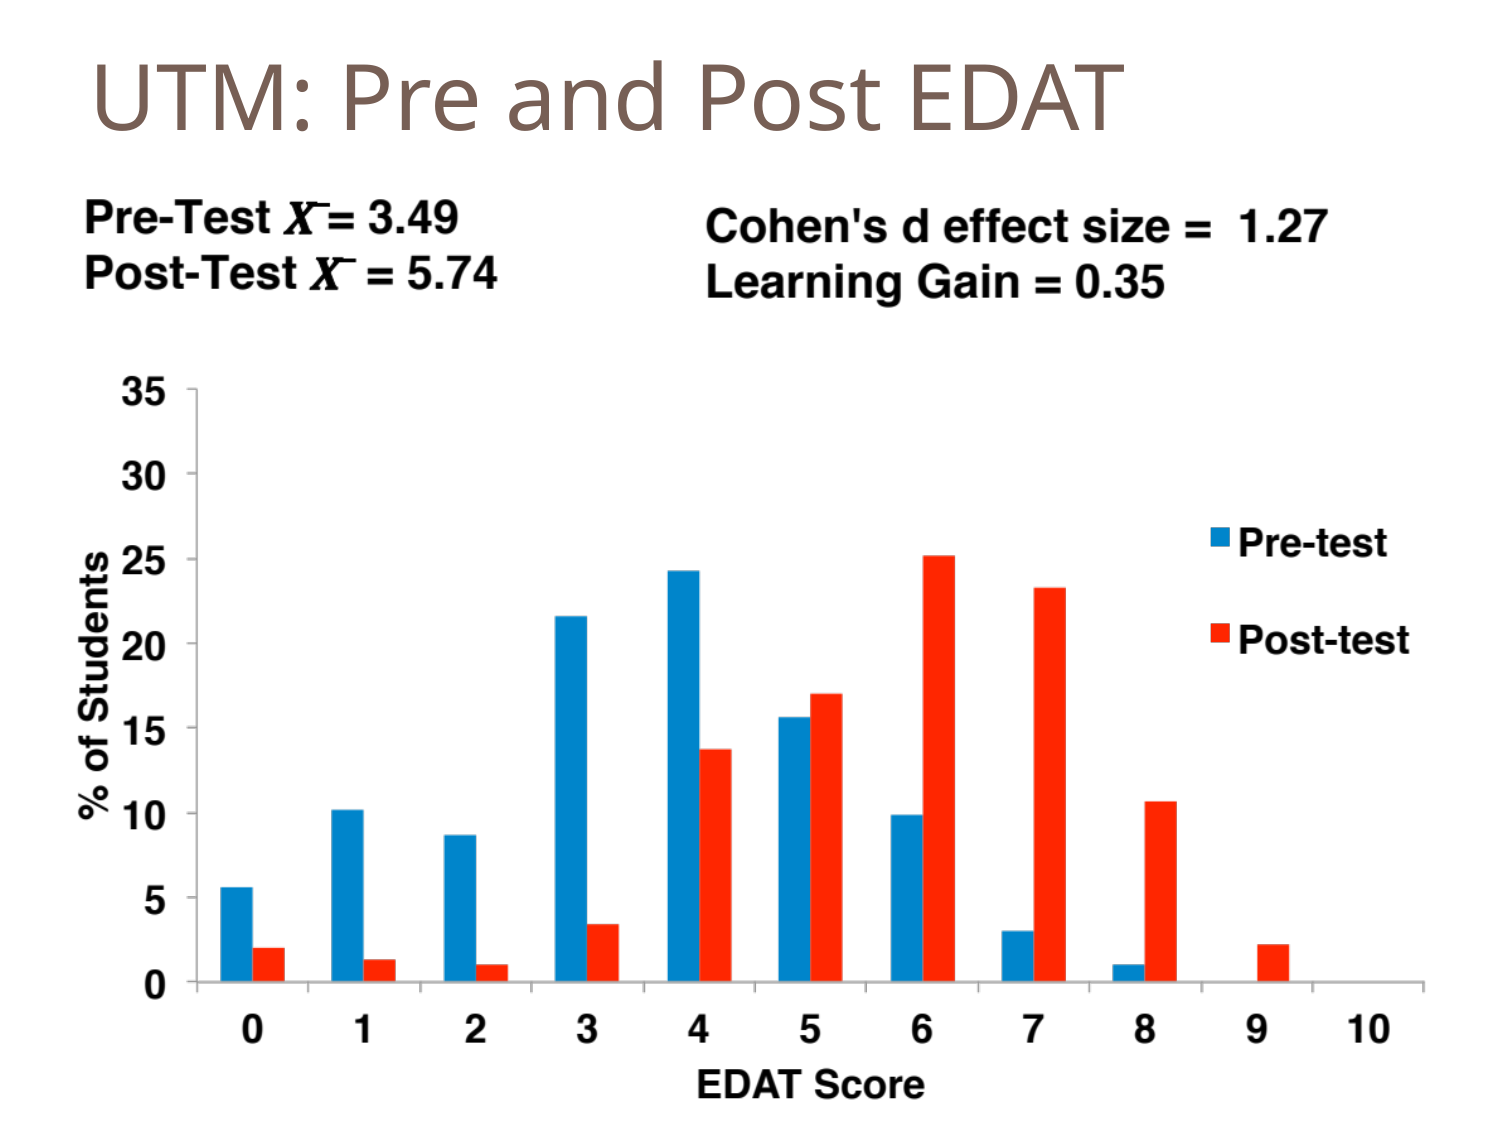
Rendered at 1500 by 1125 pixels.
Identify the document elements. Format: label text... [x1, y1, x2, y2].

title UTM: Pre and Post EDAT [75, 0, 1425, 144]
picture [0, 144, 1500, 1125]
